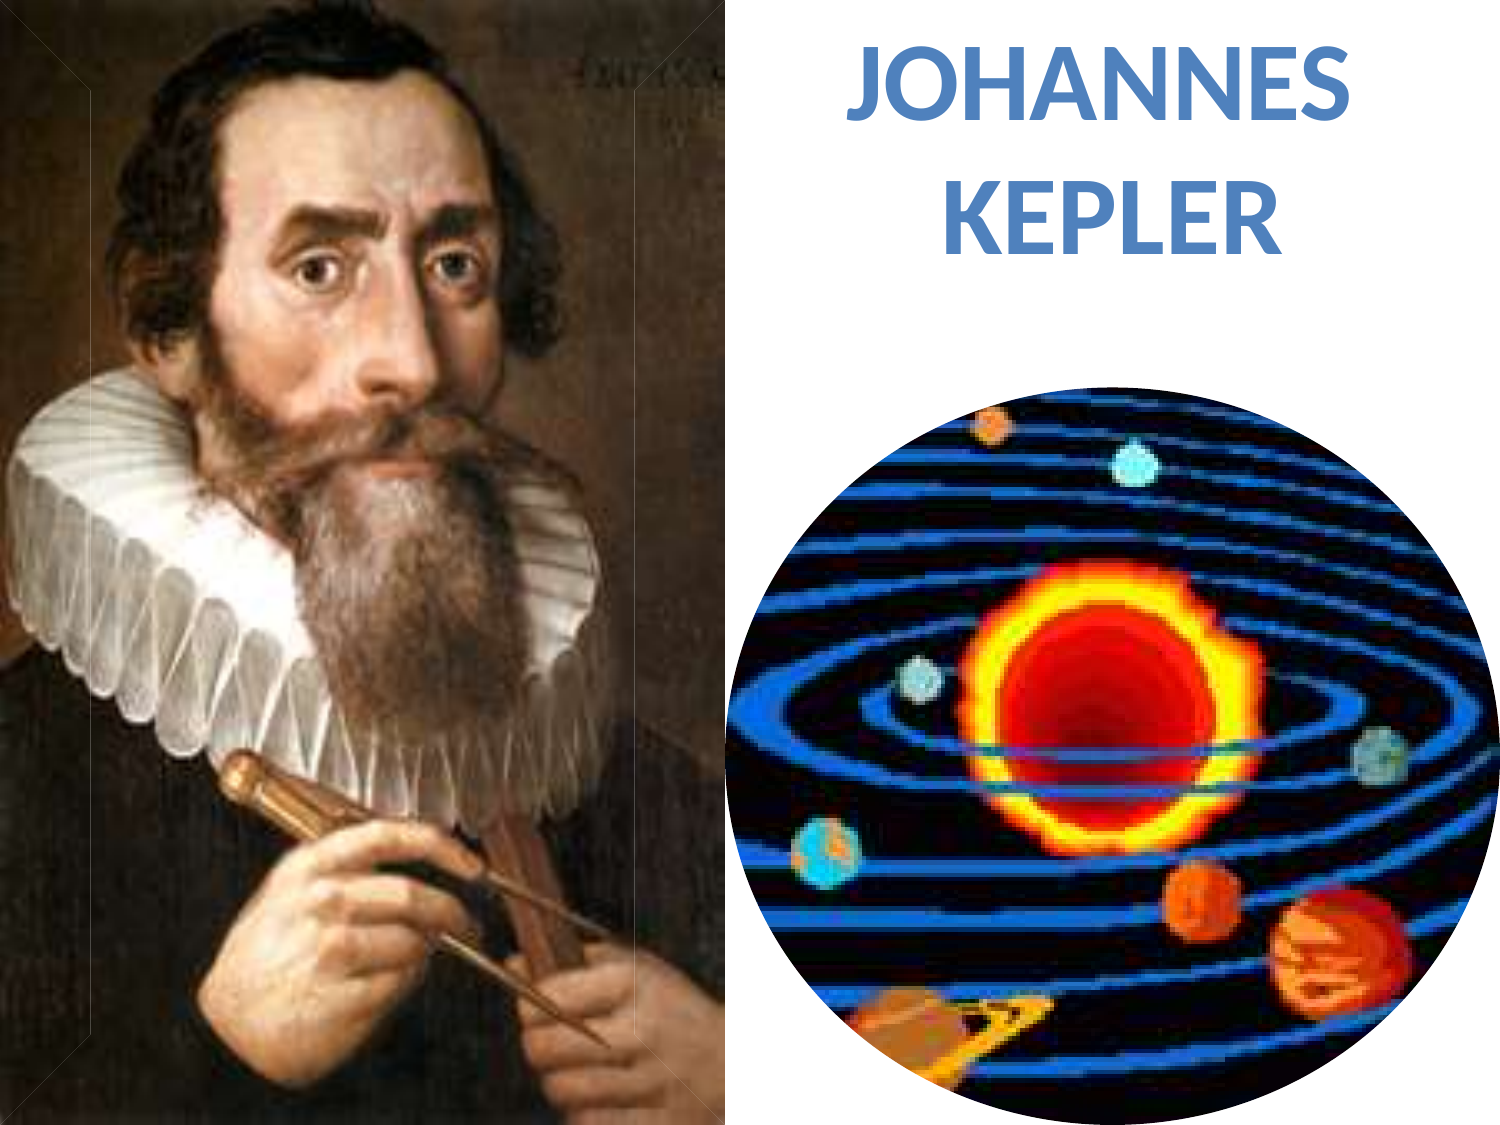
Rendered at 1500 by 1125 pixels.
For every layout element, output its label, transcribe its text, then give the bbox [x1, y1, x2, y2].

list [0, 0, 726, 1125]
text_box Johannes Kepler [726, 0, 1500, 285]
picture [726, 387, 1500, 1125]
